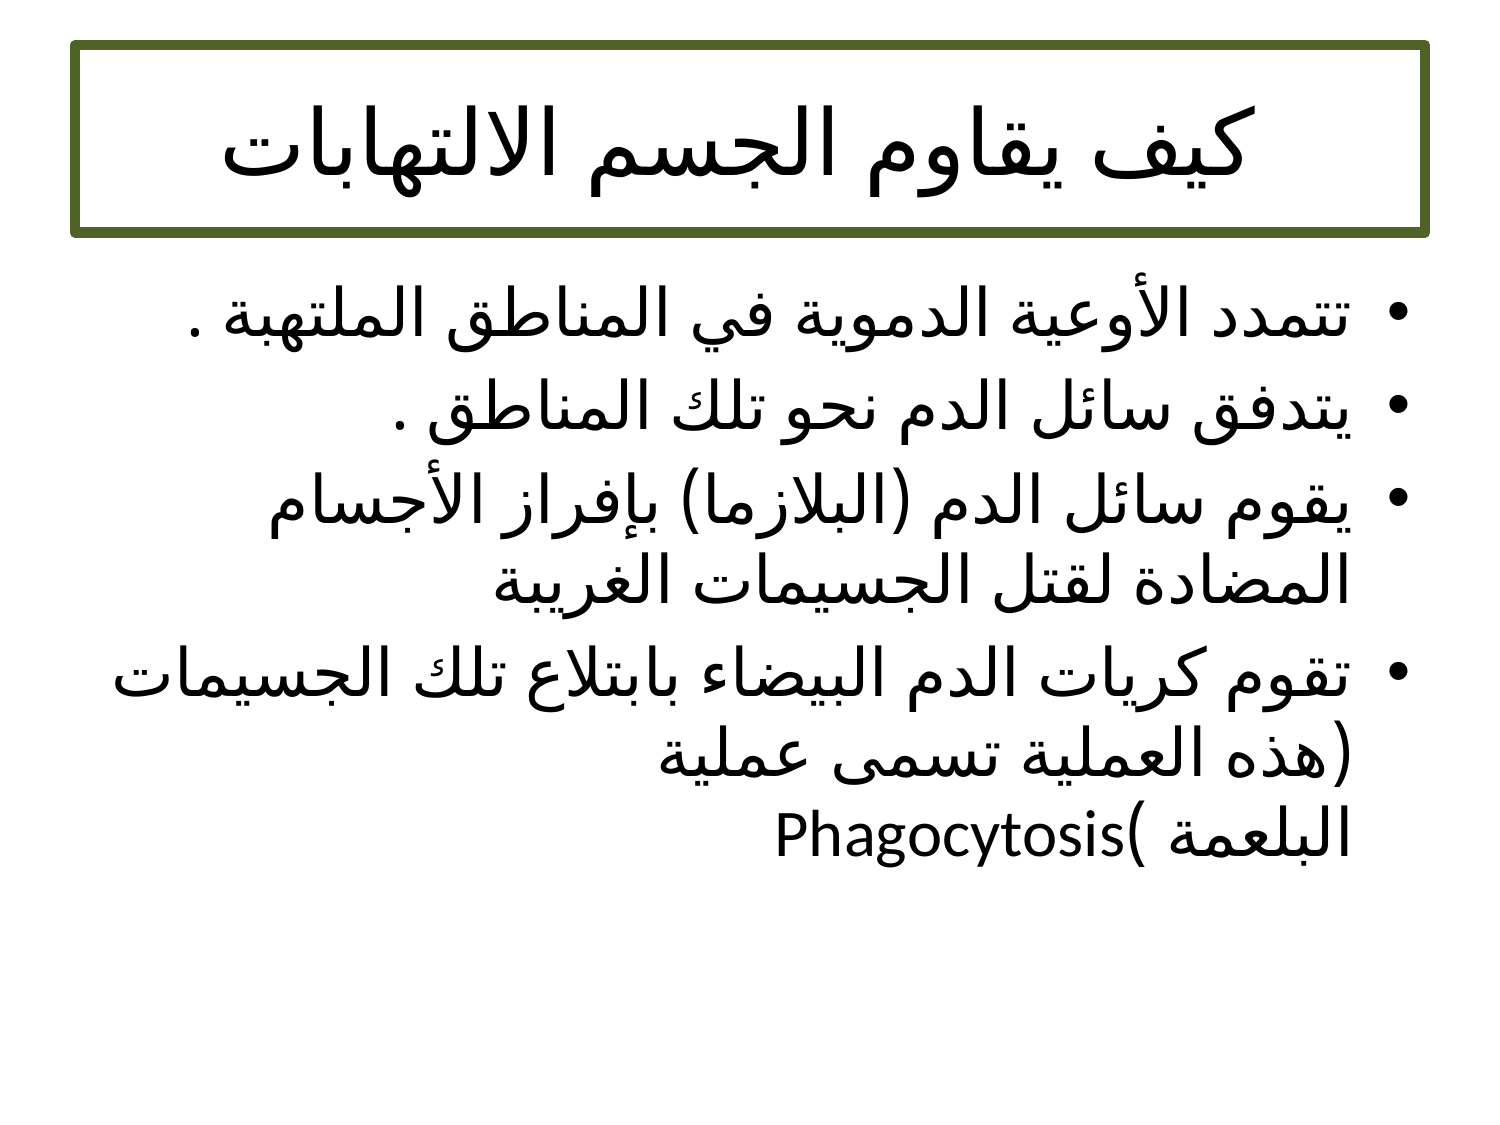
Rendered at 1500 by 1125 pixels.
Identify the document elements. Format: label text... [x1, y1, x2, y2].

list تتمدد الأوعية الدموية في المناطق الملتهبة . يتدفق سائل الدم نحو تلك المناطق . يقوم سائل الدم (البلازما) بإفراز الأجسام المضادة لقتل الجسيمات الغريبة تقوم كريات الدم البيضاء بابتلاع تلك الجسيمات (هذه العملية تسمى عملية البلعمة )Phagocytosis [75, 262, 1425, 1005]
title كيف يقاوم الجسم الالتهابات [75, 45, 1425, 233]
